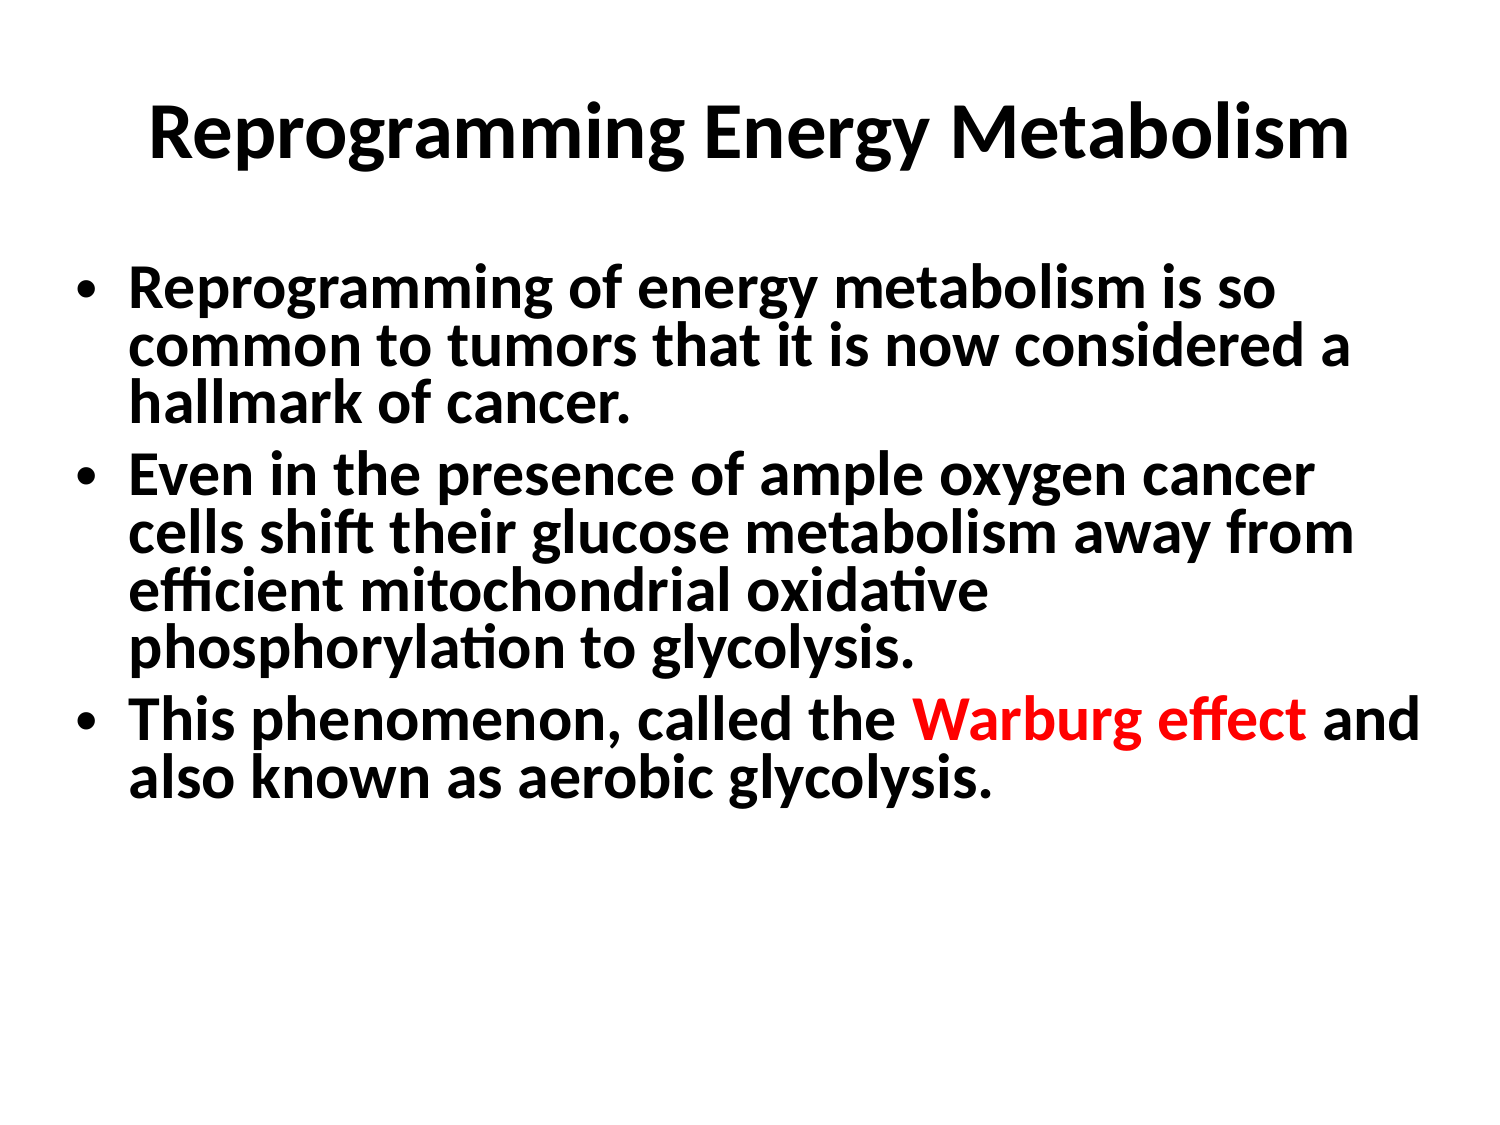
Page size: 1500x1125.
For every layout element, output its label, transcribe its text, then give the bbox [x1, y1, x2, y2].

list Reprogramming of energy metabolism is so common to tumors that it is now considered a hallmark of cancer. Even in the presence of ample oxygen cancer cells shift their glucose metabolism away from efficient mitochondrial oxidative phosphorylation to glycolysis. This phenomenon, called the Warburg effect and also known as aerobic glycolysis. [75, 262, 1425, 1005]
title Reprogramming Energy Metabolism [75, 45, 1425, 233]
